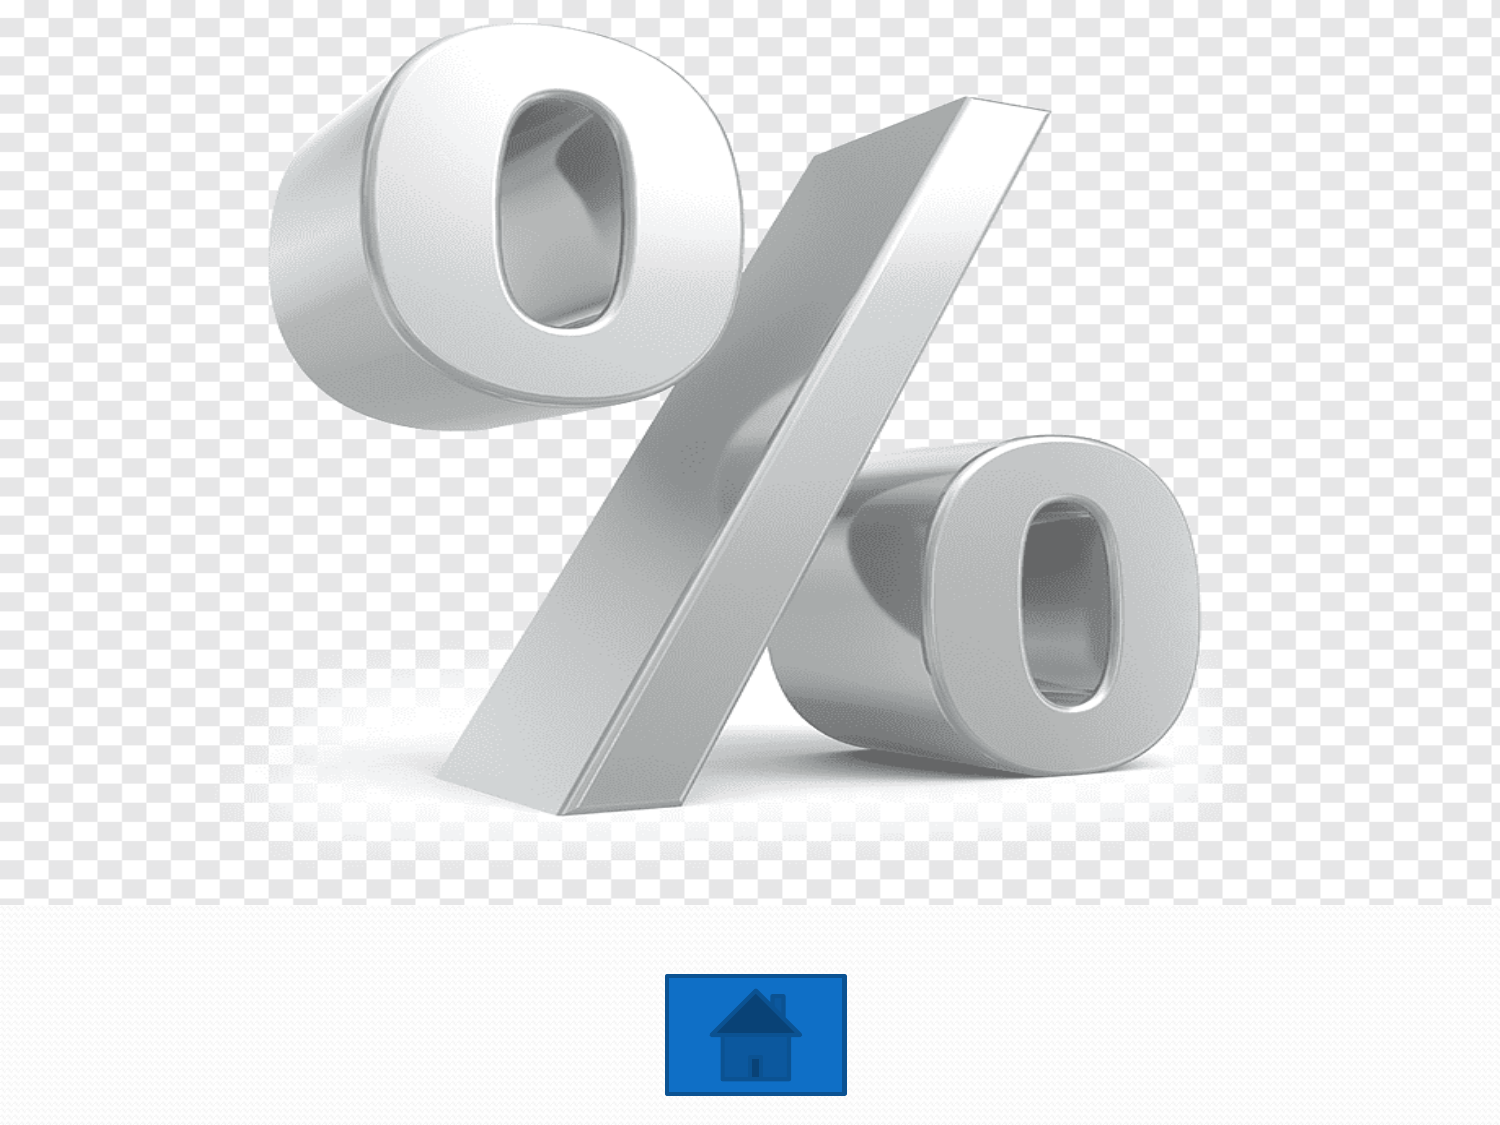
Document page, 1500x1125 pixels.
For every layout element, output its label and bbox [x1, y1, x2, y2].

text_box [665, 974, 847, 1096]
picture [0, 0, 1500, 906]
